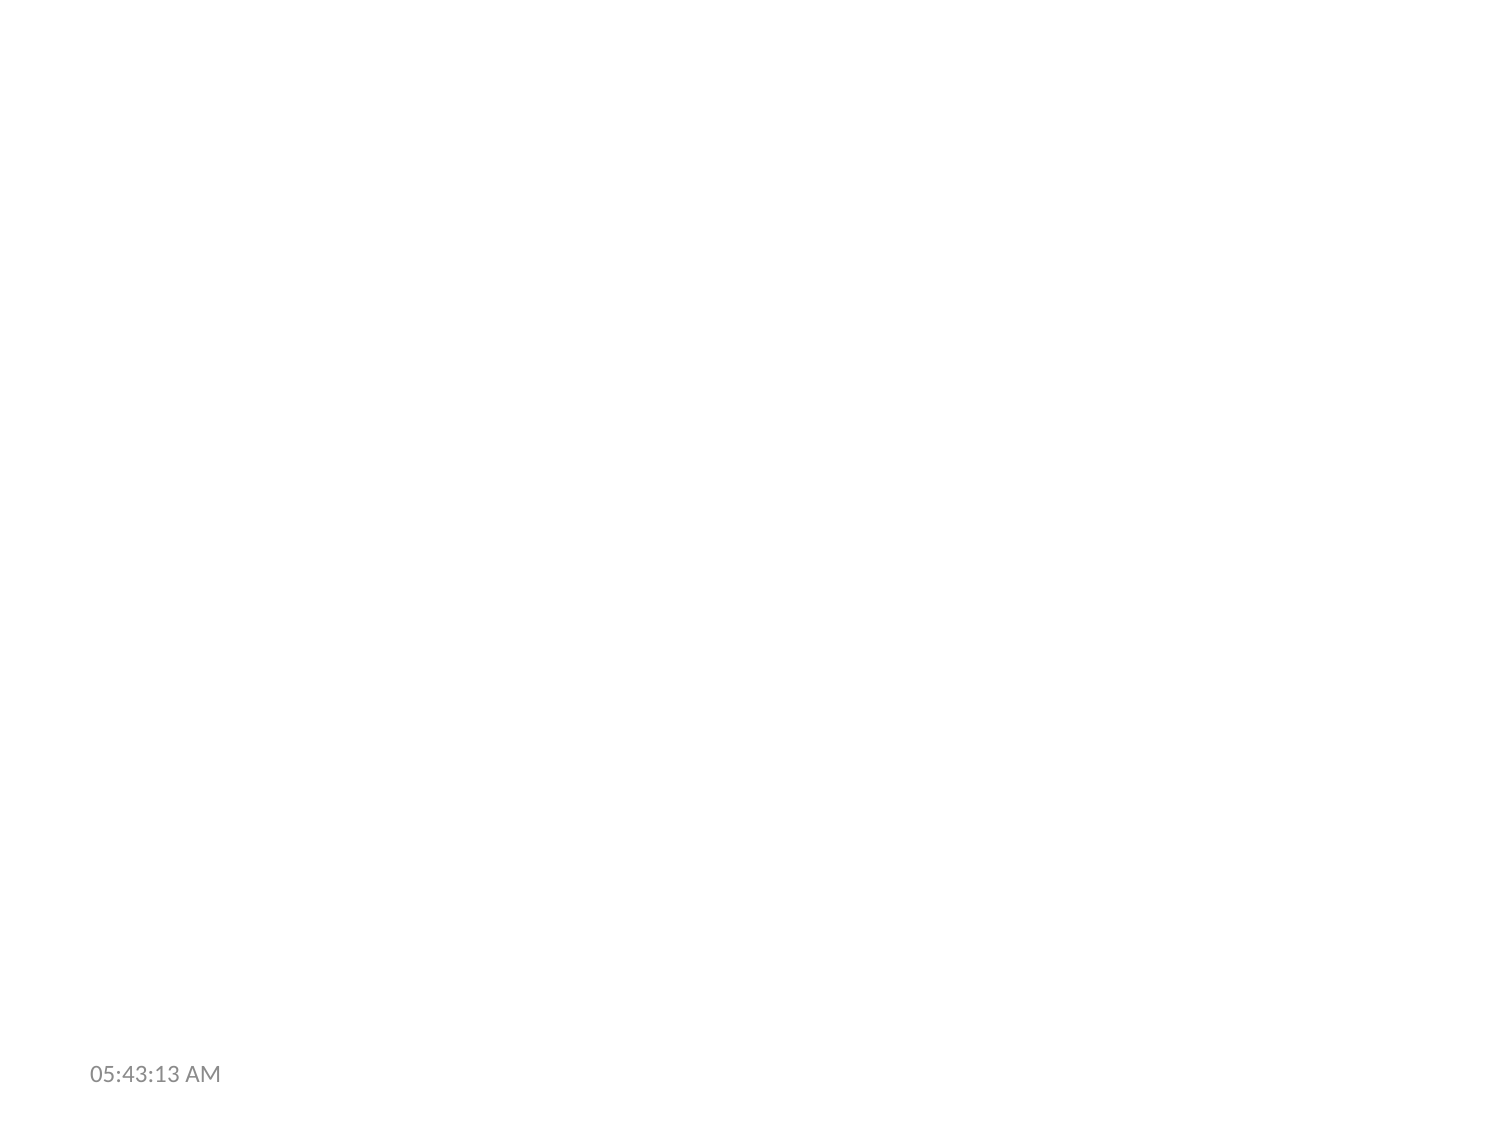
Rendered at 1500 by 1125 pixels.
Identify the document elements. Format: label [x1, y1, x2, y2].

slide_number [75, 1042, 425, 1103]
